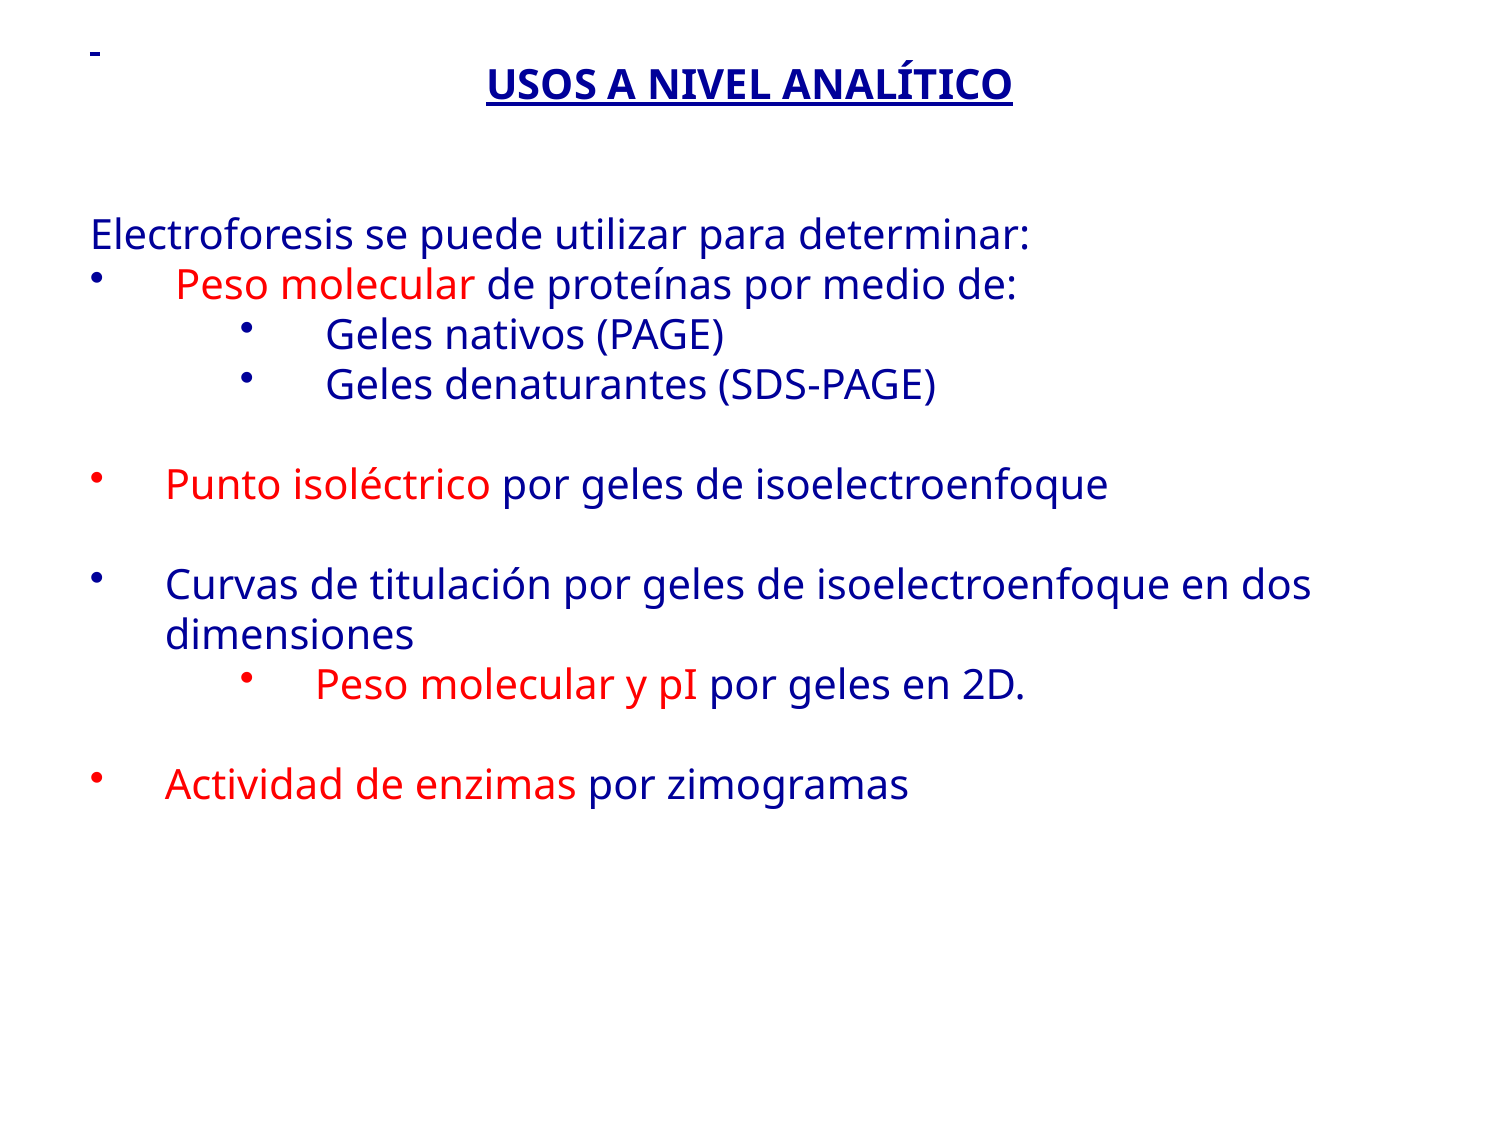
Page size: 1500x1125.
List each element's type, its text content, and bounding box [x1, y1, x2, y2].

text_box USOS A NIVEL ANALÍTICO Electroforesis se puede utilizar para determinar: Peso molecular de proteínas por medio de: Geles nativos (PAGE) Geles denaturantes (SDS-PAGE) Punto isoléctrico por geles de isoelectroenfoque Curvas de titulación por geles de isoelectroenfoque en dos dimensiones Peso molecular y pI por geles en 2D. Actividad de enzimas por zimogramas [74, 0, 1425, 400]
